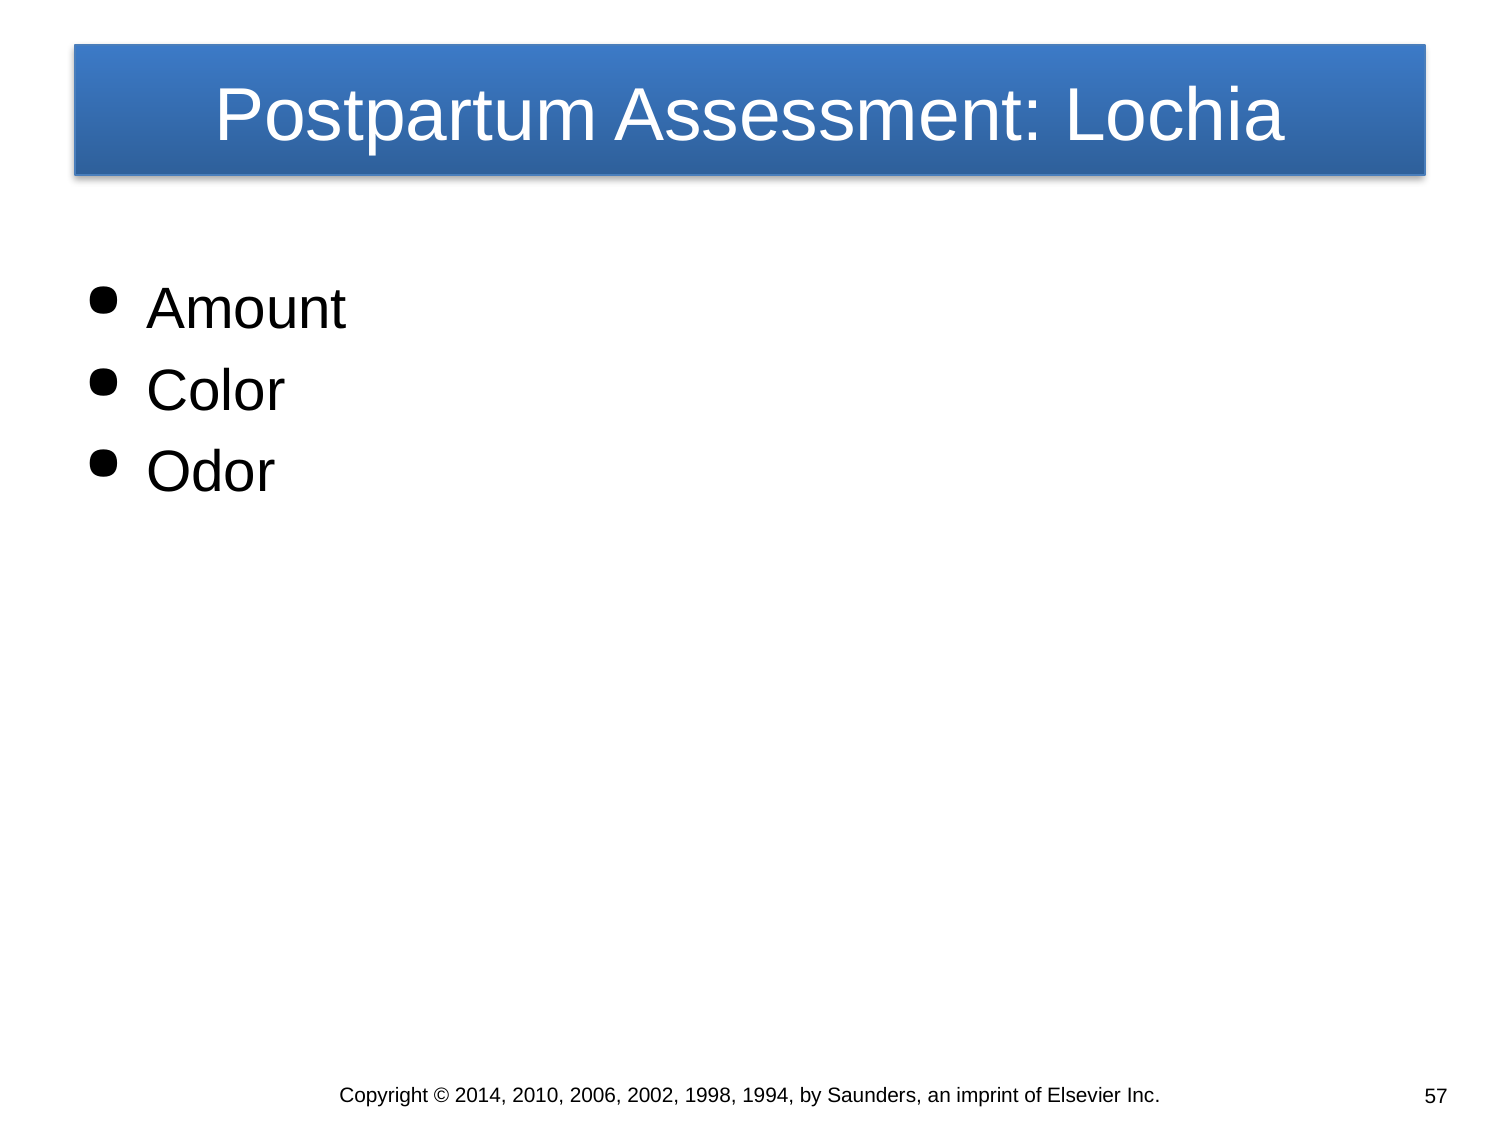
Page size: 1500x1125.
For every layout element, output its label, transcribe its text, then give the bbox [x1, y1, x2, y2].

title Postpartum Assessment: Lochia [74, 44, 1426, 176]
footer Copyright © 2014, 2010, 2006, 2002, 1998, 1994, by Saunders, an imprint of Elsevier Inc. [187, 1062, 1313, 1125]
slide_number 57 [1362, 1065, 1463, 1125]
list Amount Color Odor [75, 262, 1425, 1005]
